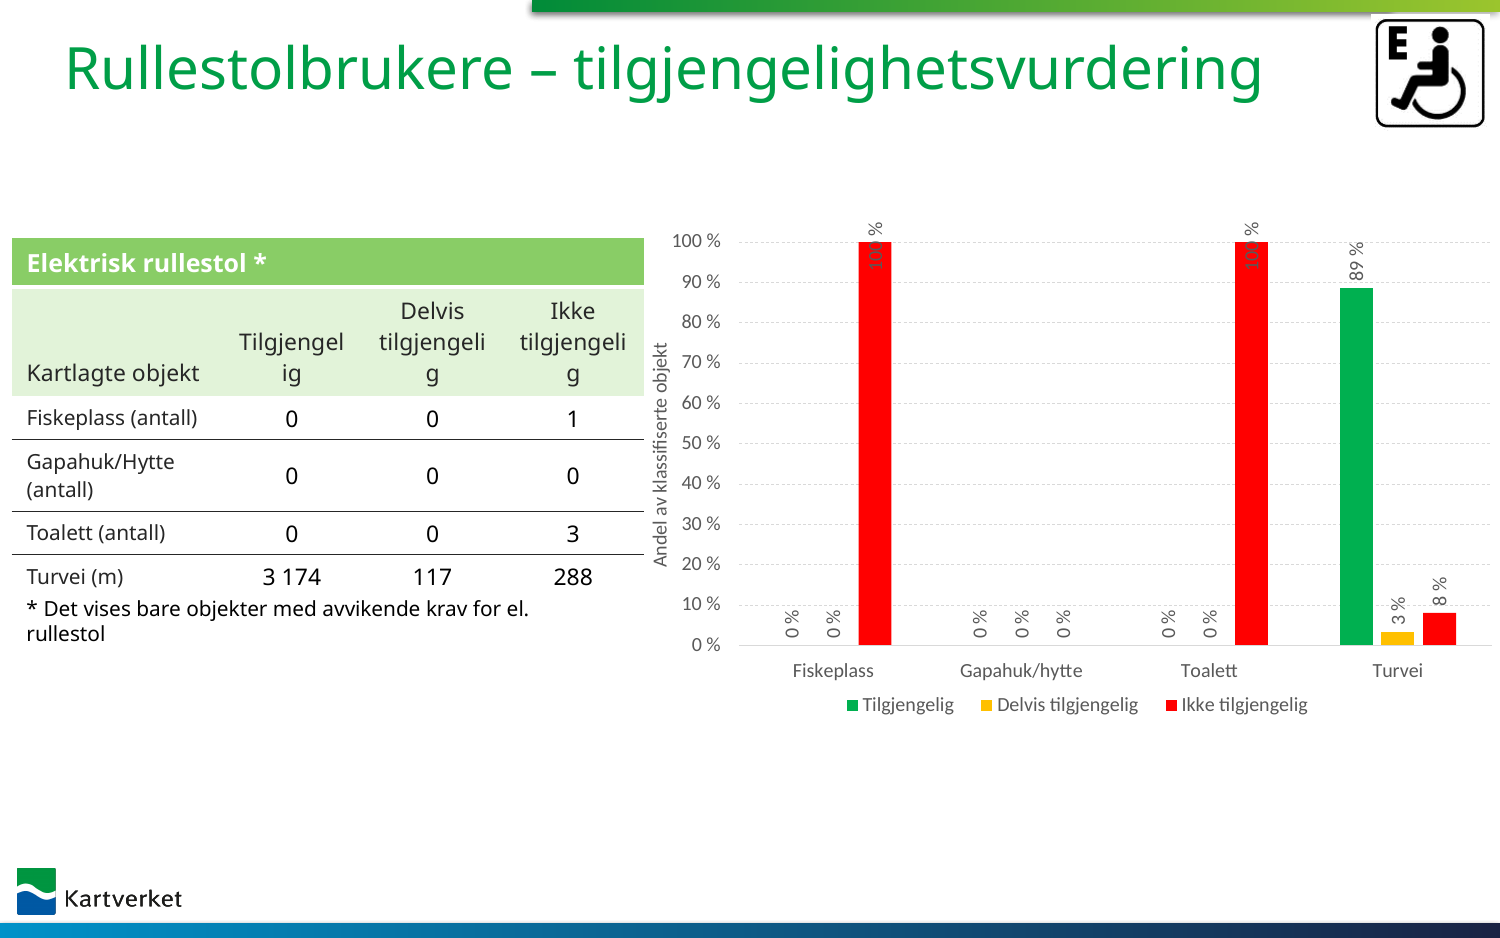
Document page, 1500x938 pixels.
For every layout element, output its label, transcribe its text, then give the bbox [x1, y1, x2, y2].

text_box Rullestolbrukere – tilgjengelighetsvurdering [49, 12, 1372, 109]
table_cell 0 [503, 440, 638, 511]
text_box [1371, 13, 1491, 133]
table_cell 117 [362, 555, 503, 588]
table_cell 0 [362, 440, 503, 511]
table_cell 0 [362, 512, 503, 554]
table_cell Gapahuk/Hytte (antall) [12, 440, 222, 511]
table_cell Tilgjengelig [222, 289, 362, 396]
table_cell 3 174 [222, 555, 362, 588]
table_cell Ikke tilgjengelig [503, 289, 638, 396]
table_cell Delvis tilgjengelig [362, 289, 503, 396]
picture [643, 218, 1500, 728]
table_cell Toalett (antall) [12, 512, 222, 554]
table_header Elektrisk rullestol * [12, 238, 638, 285]
table_cell 3 [503, 512, 638, 554]
text_box * Det vises bare objekter med avvikende krav for el. rullestol [11, 588, 597, 653]
table_cell 288 [503, 555, 638, 598]
table_cell 0 [222, 512, 362, 554]
table_cell 1 [503, 396, 638, 439]
table_cell Fiskeplass (antall) [12, 396, 222, 439]
table_cell 0 [222, 396, 362, 439]
table_cell 0 [222, 440, 362, 511]
table_cell 0 [362, 396, 503, 439]
table_cell Kartlagte objekt [12, 289, 222, 396]
table_cell Turvei (m) [12, 555, 222, 588]
